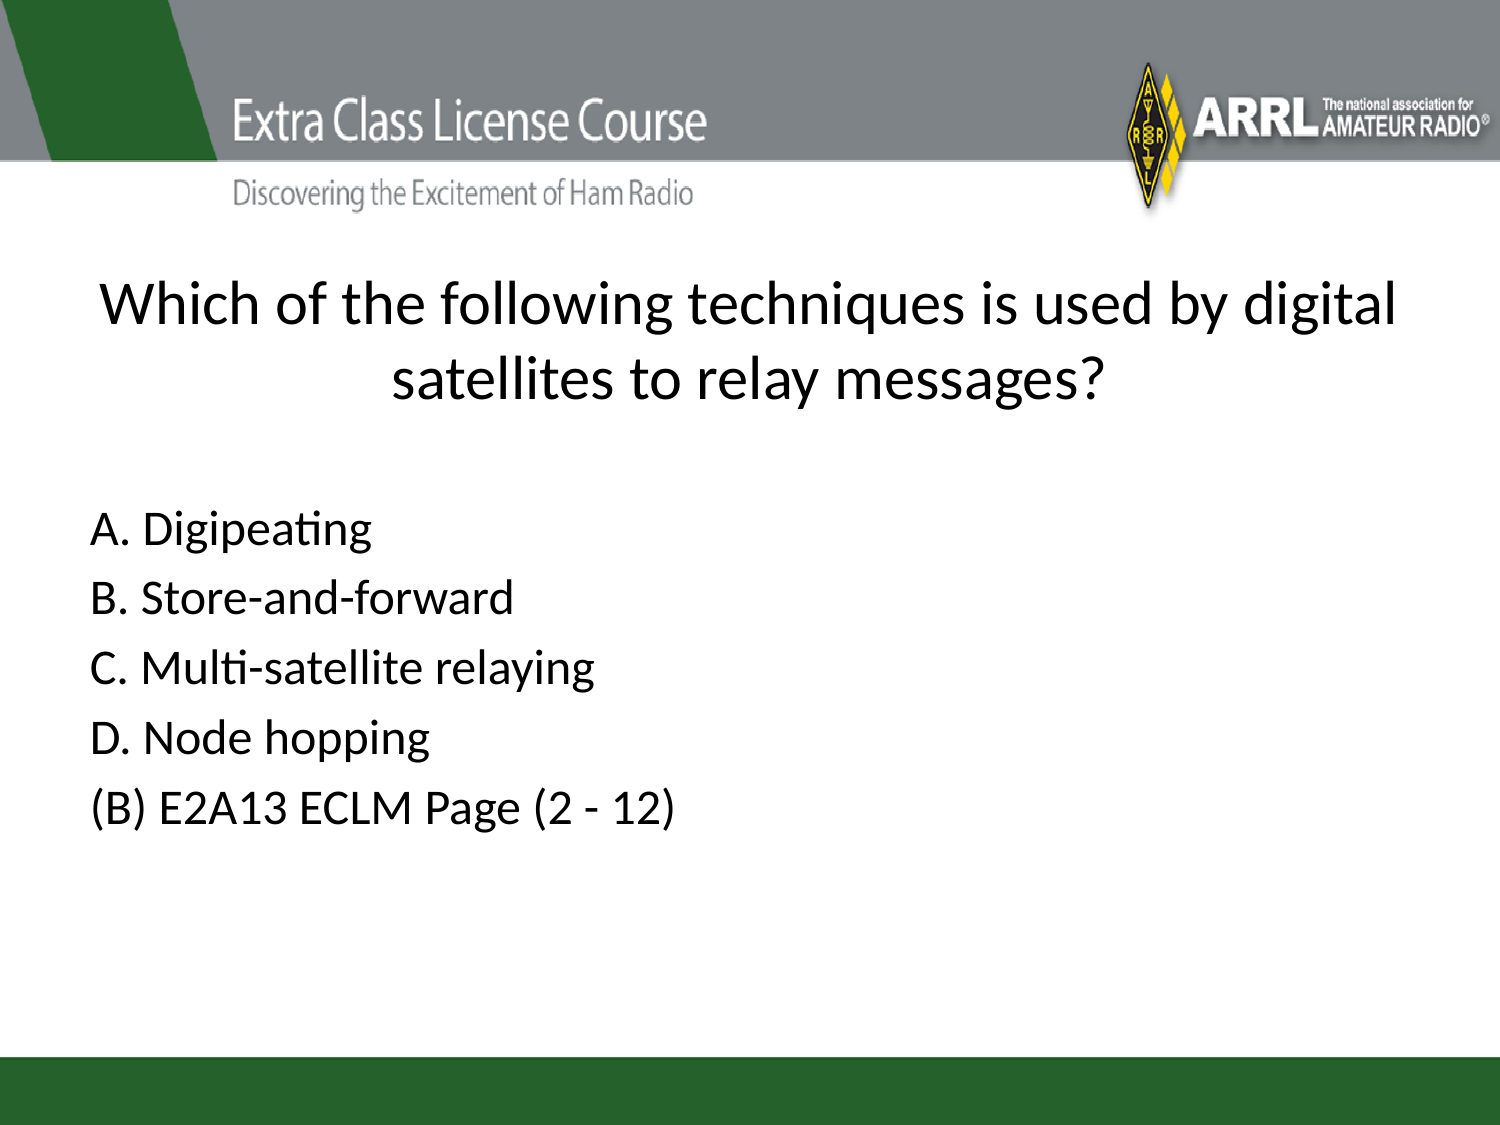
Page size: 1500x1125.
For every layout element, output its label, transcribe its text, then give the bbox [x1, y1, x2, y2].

list A. Digipeating B. Store-and-forward C. Multi-satellite relaying D. Node hopping (B) E2A13 ECLM Page (2 - 12) [75, 487, 1425, 1005]
picture [0, 0, 1500, 1125]
title Which of the following techniques is used by digital satellites to relay messages? [75, 254, 1425, 435]
